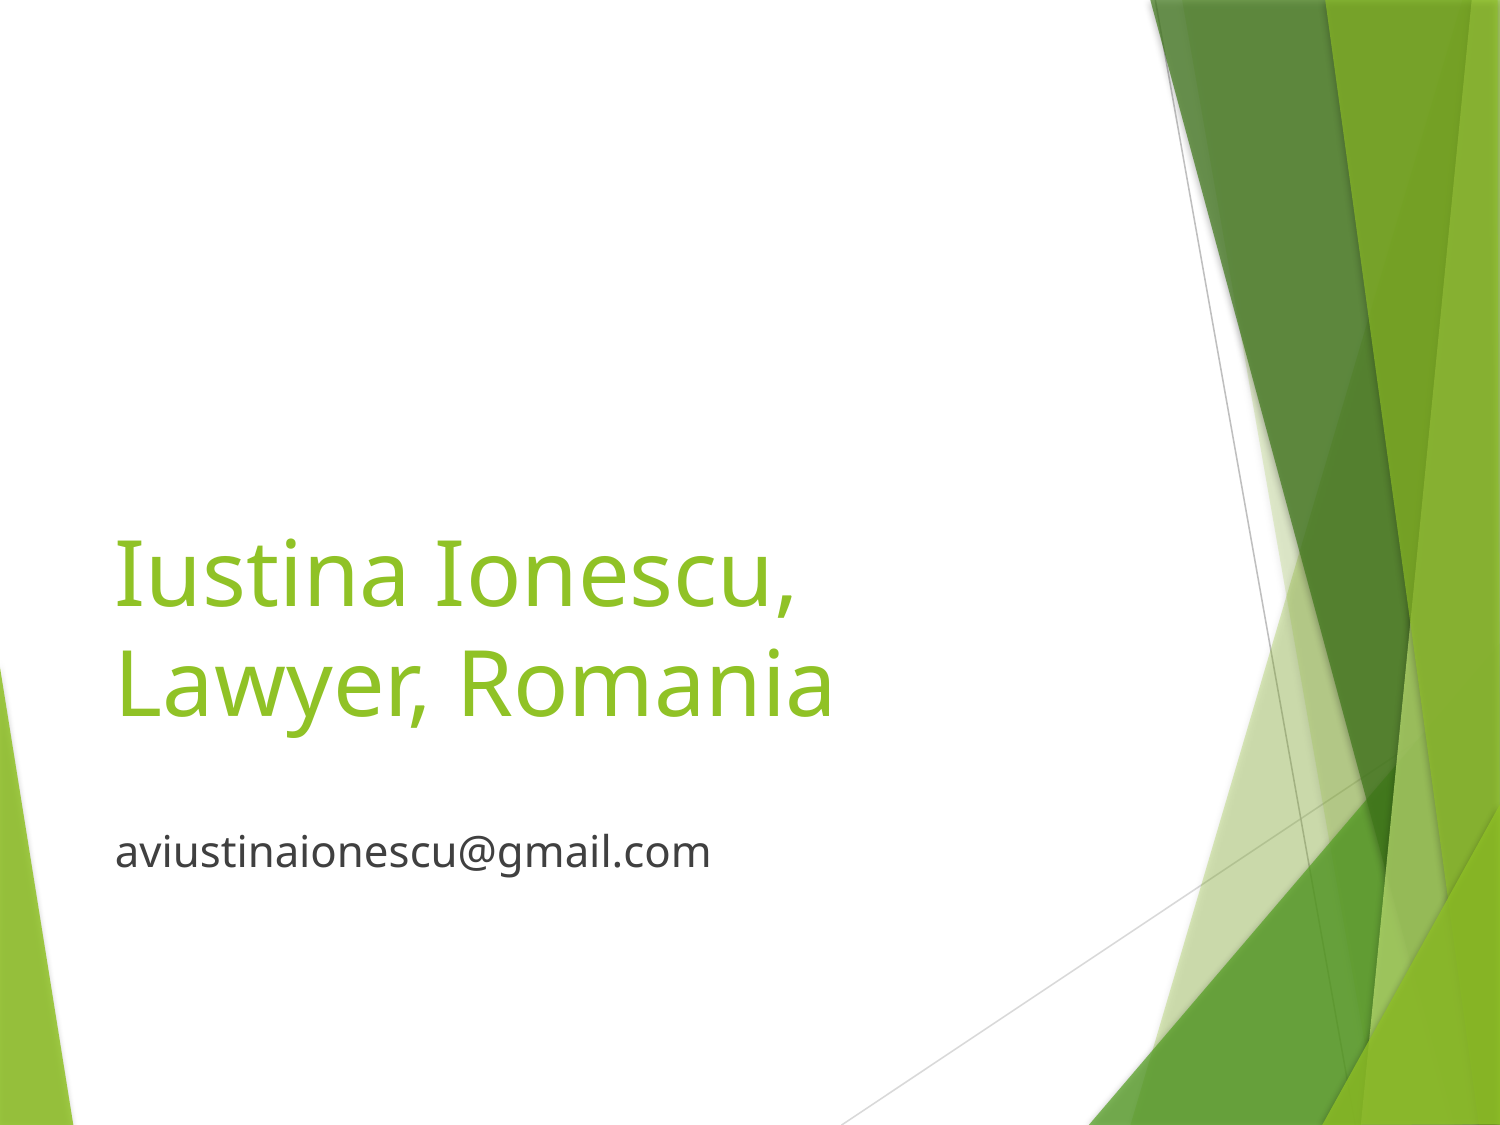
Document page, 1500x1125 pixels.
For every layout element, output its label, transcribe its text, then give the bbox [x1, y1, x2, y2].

title Iustina Ionescu, Lawyer, Romania [99, 316, 1142, 742]
list aviustinaionescu@gmail.com [99, 742, 1142, 991]
